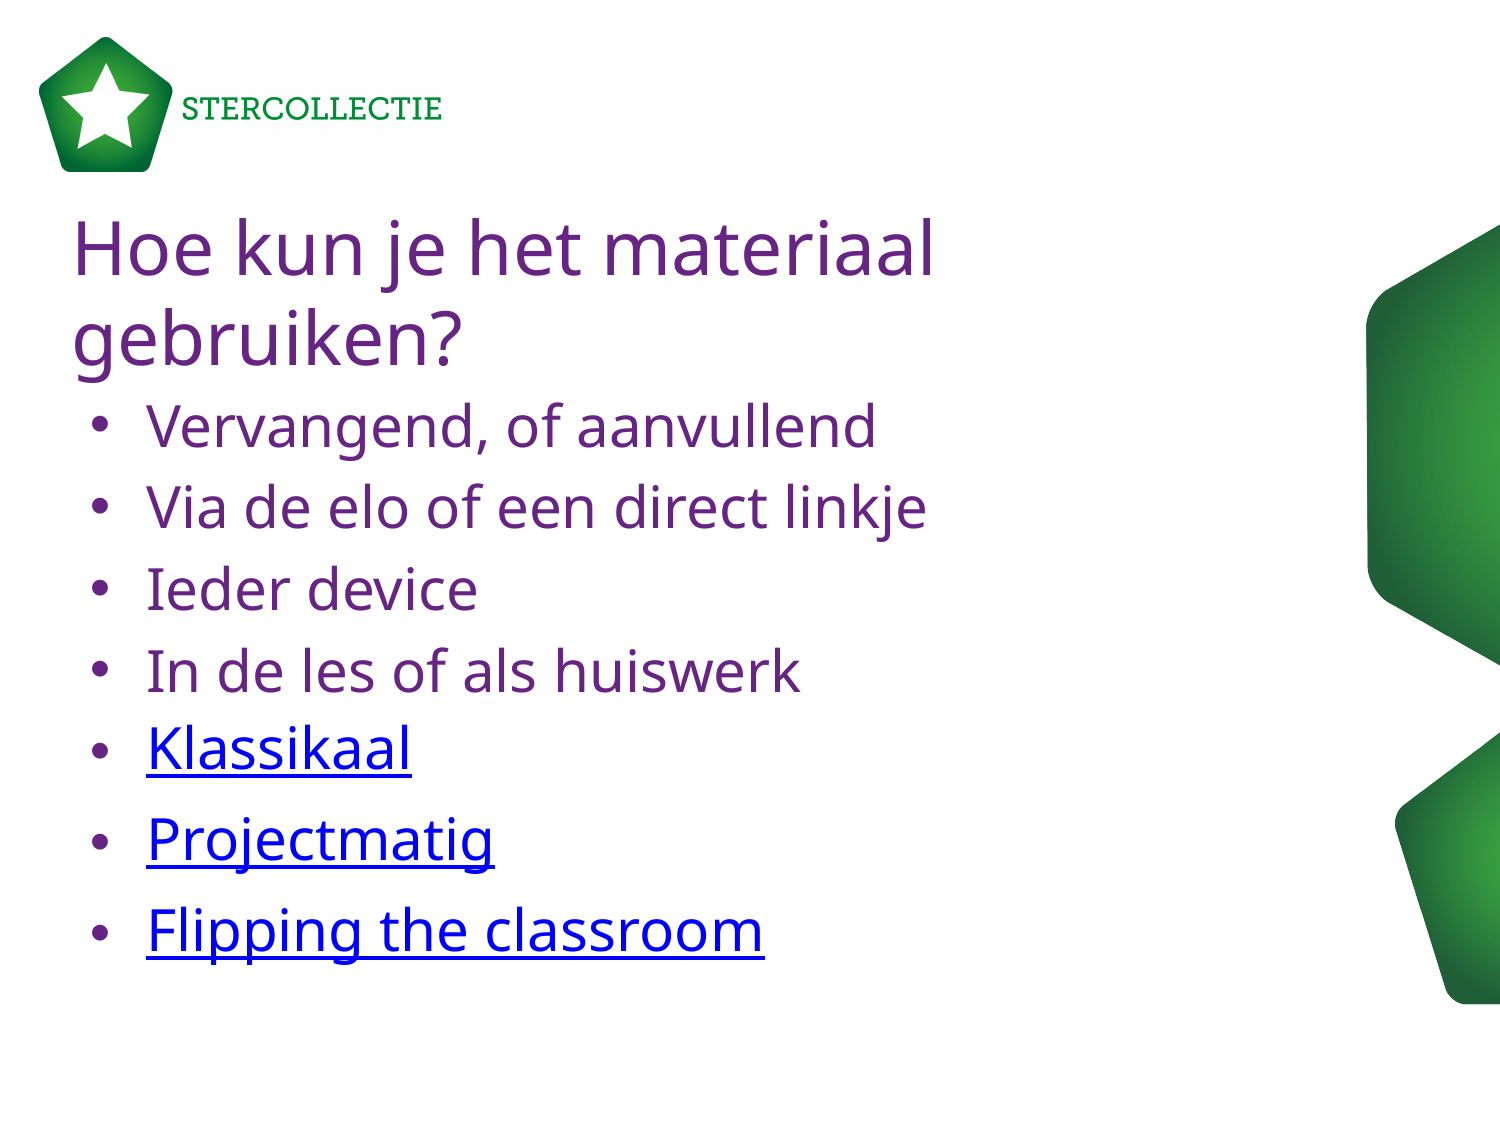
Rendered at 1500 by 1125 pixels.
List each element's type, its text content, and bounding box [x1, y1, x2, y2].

picture [38, 37, 441, 172]
text_box Klassikaal Projectmatig Flipping the classroom [74, 703, 1237, 1125]
picture [1366, 222, 1500, 1005]
list Vervangend, of aanvullend Via de elo of een direct linkje Ieder device In de les of als huiswerk [75, 381, 1237, 703]
title Hoe kun je het materiaal gebruiken? [56, 180, 1338, 401]
